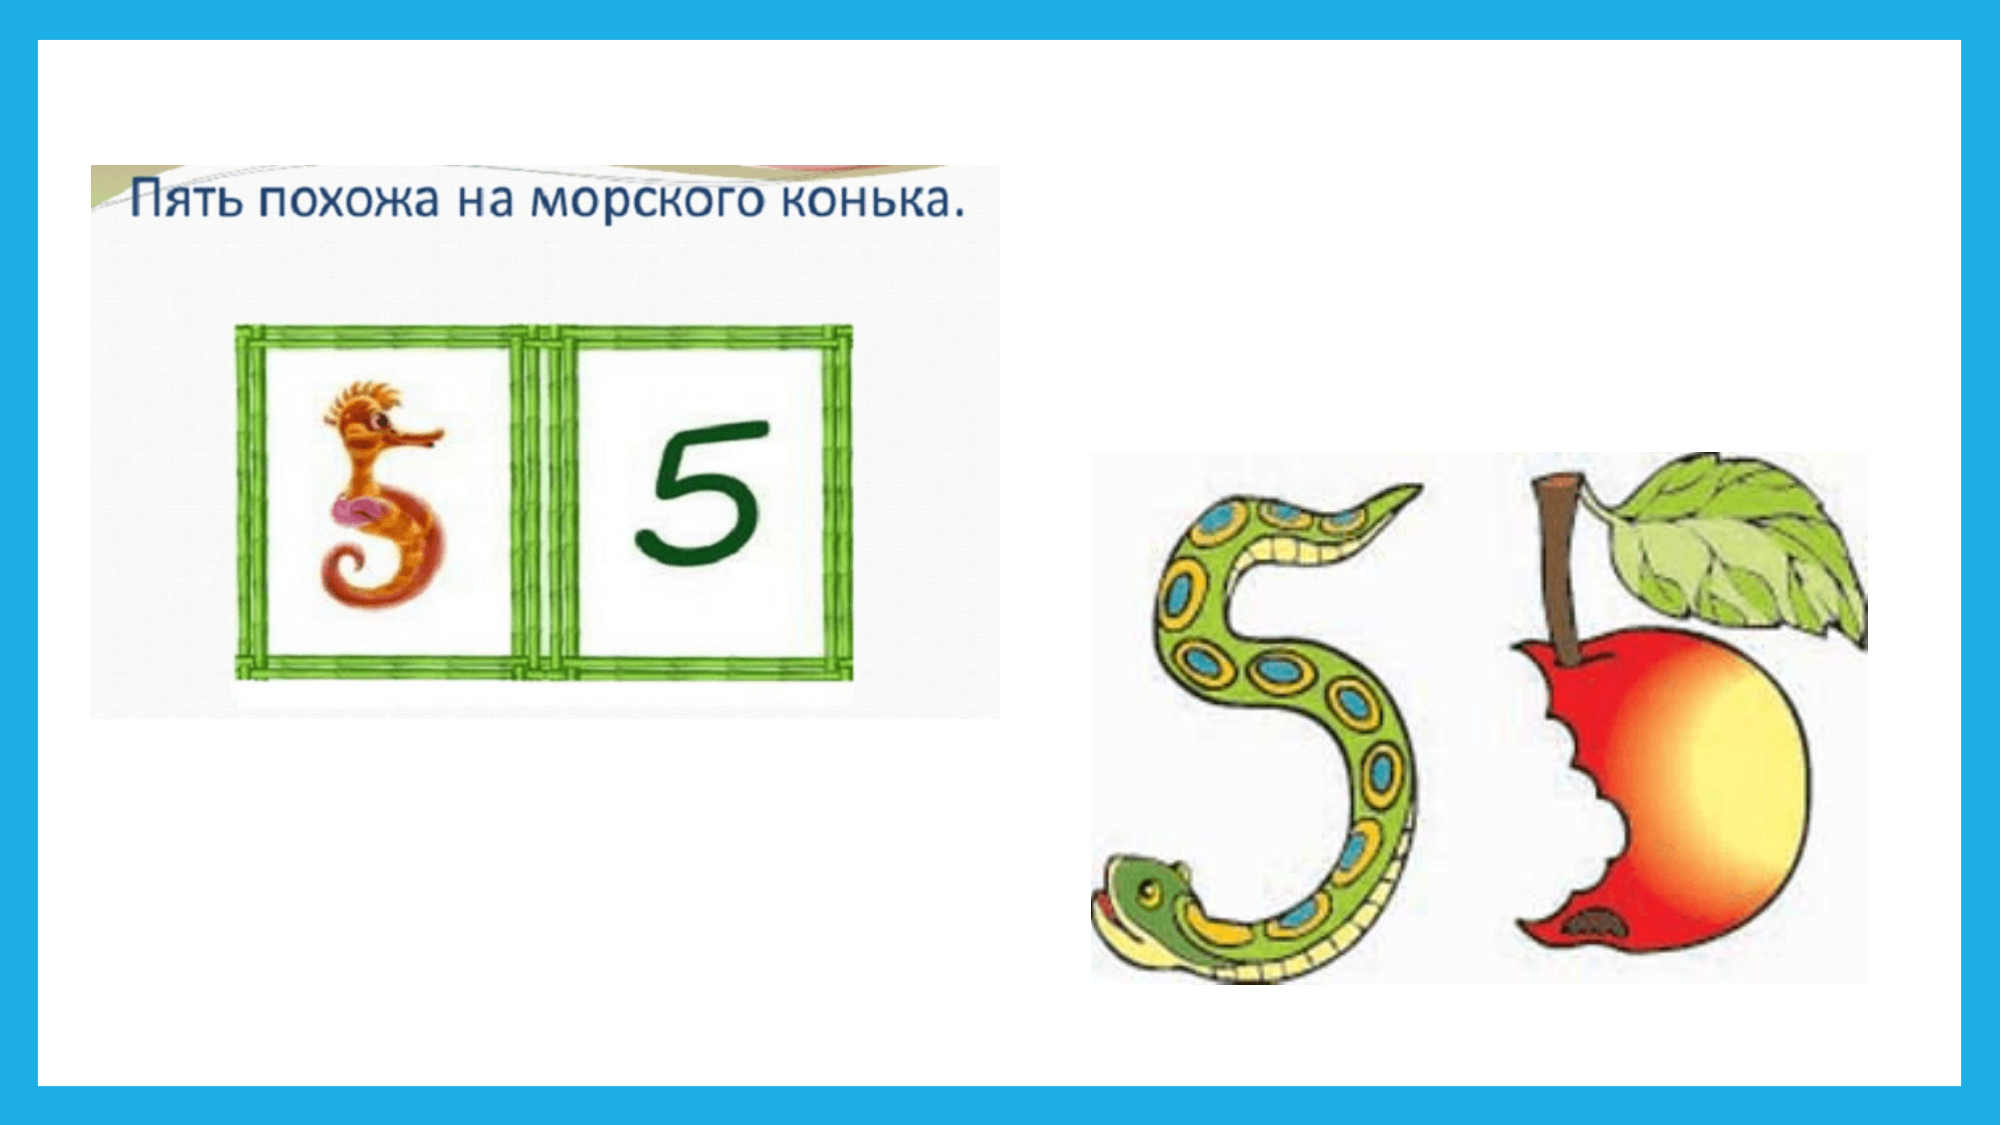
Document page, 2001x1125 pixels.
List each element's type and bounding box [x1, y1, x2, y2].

picture [91, 165, 1001, 719]
picture [1091, 452, 1868, 985]
